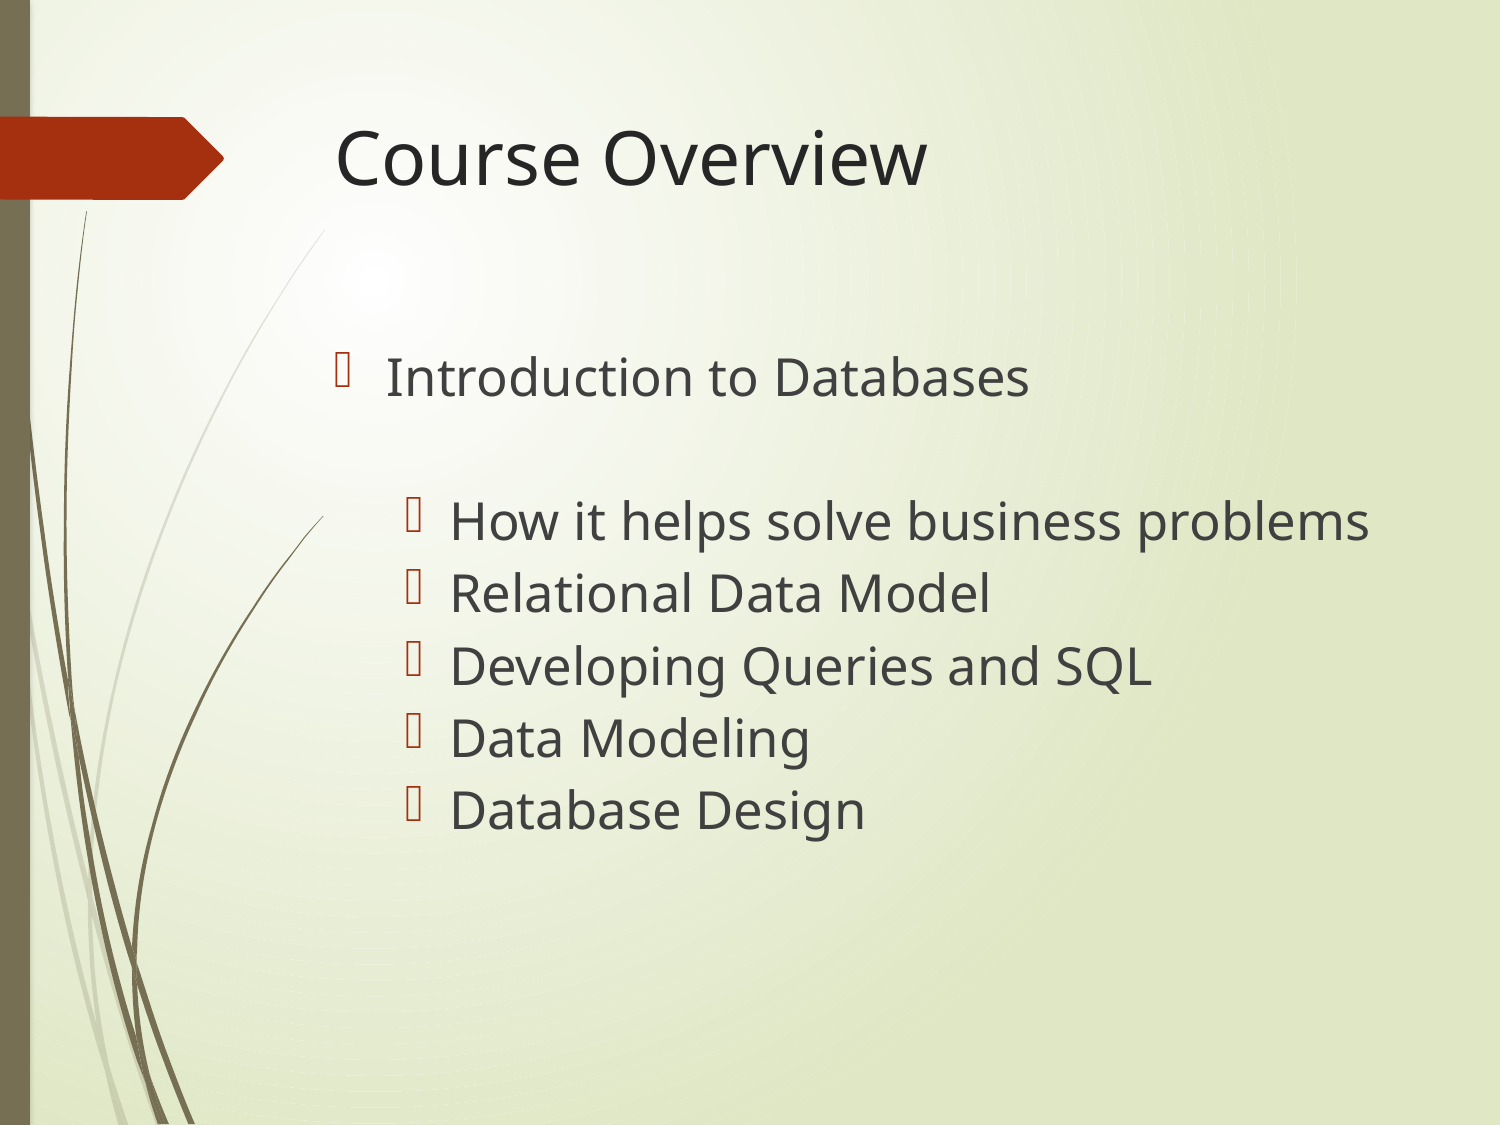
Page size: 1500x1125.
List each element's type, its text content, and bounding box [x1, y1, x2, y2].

list Introduction to Databases How it helps solve business problems Relational Data Model Developing Queries and SQL Data Modeling Database Design [318, 295, 1400, 915]
title Course Overview [319, 102, 1400, 295]
